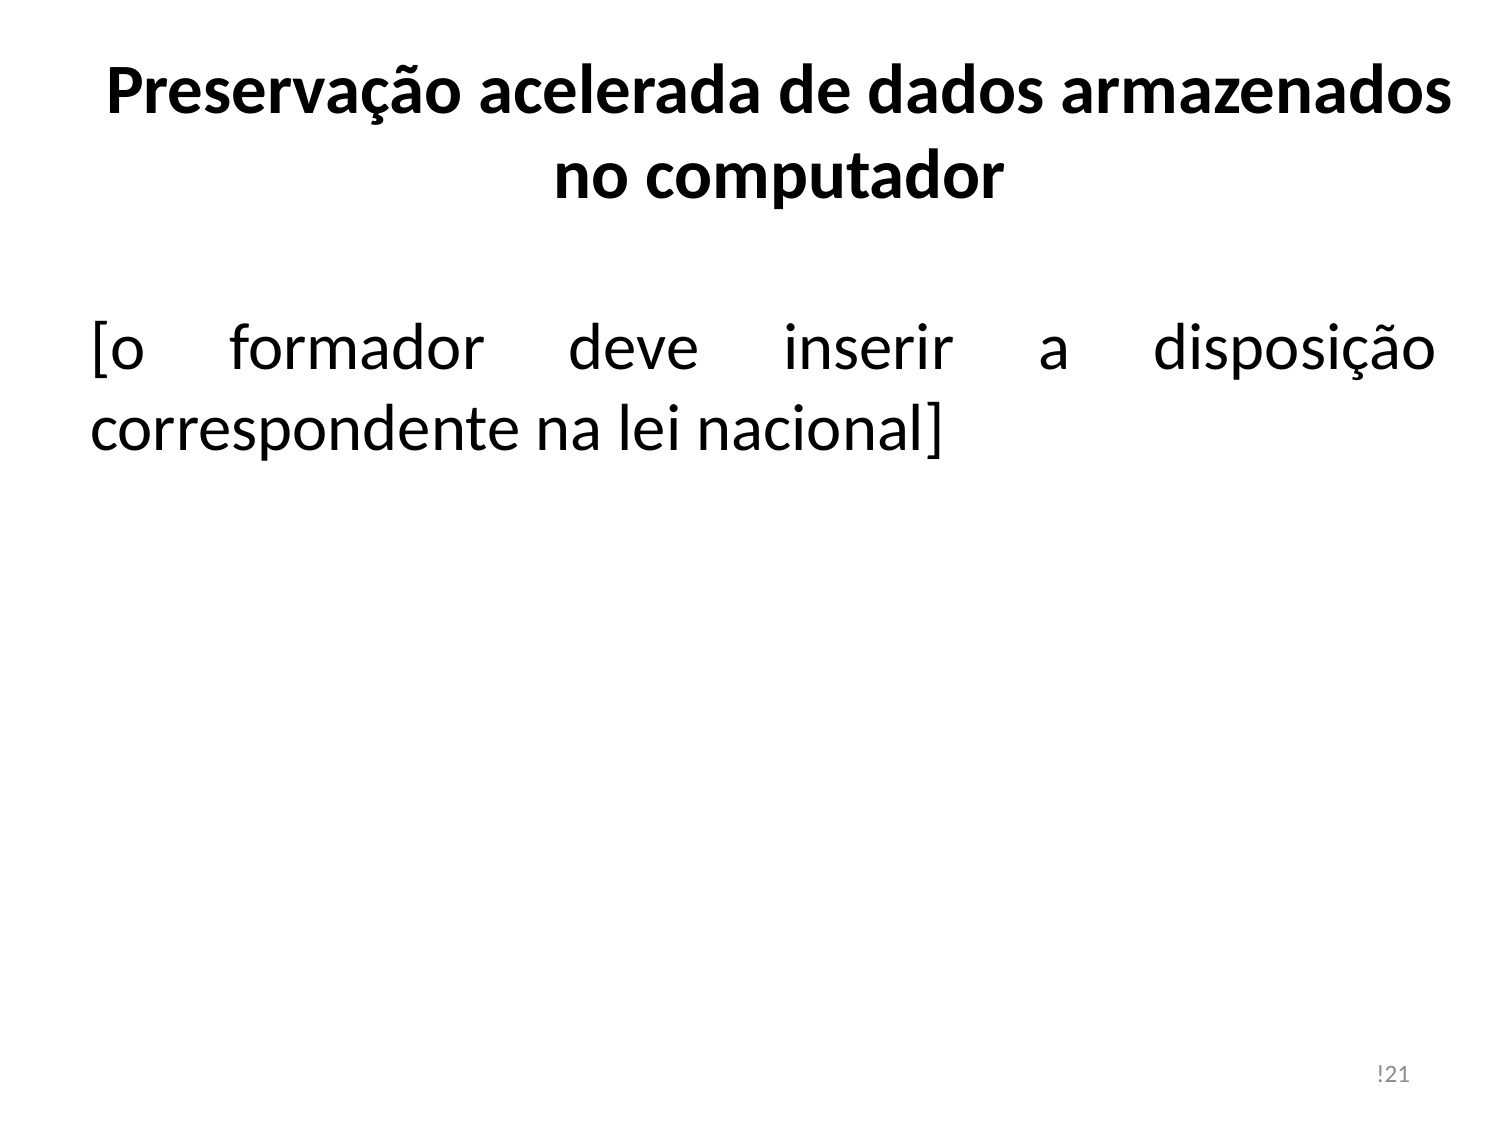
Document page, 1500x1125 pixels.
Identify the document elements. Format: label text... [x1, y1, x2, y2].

slide_number !21 [1074, 1042, 1425, 1103]
title Preservação acelerada de dados armazenados no computador [75, 35, 1486, 218]
list [o formador deve inserir a disposição correspondente na lei nacional] [75, 295, 1453, 1043]
